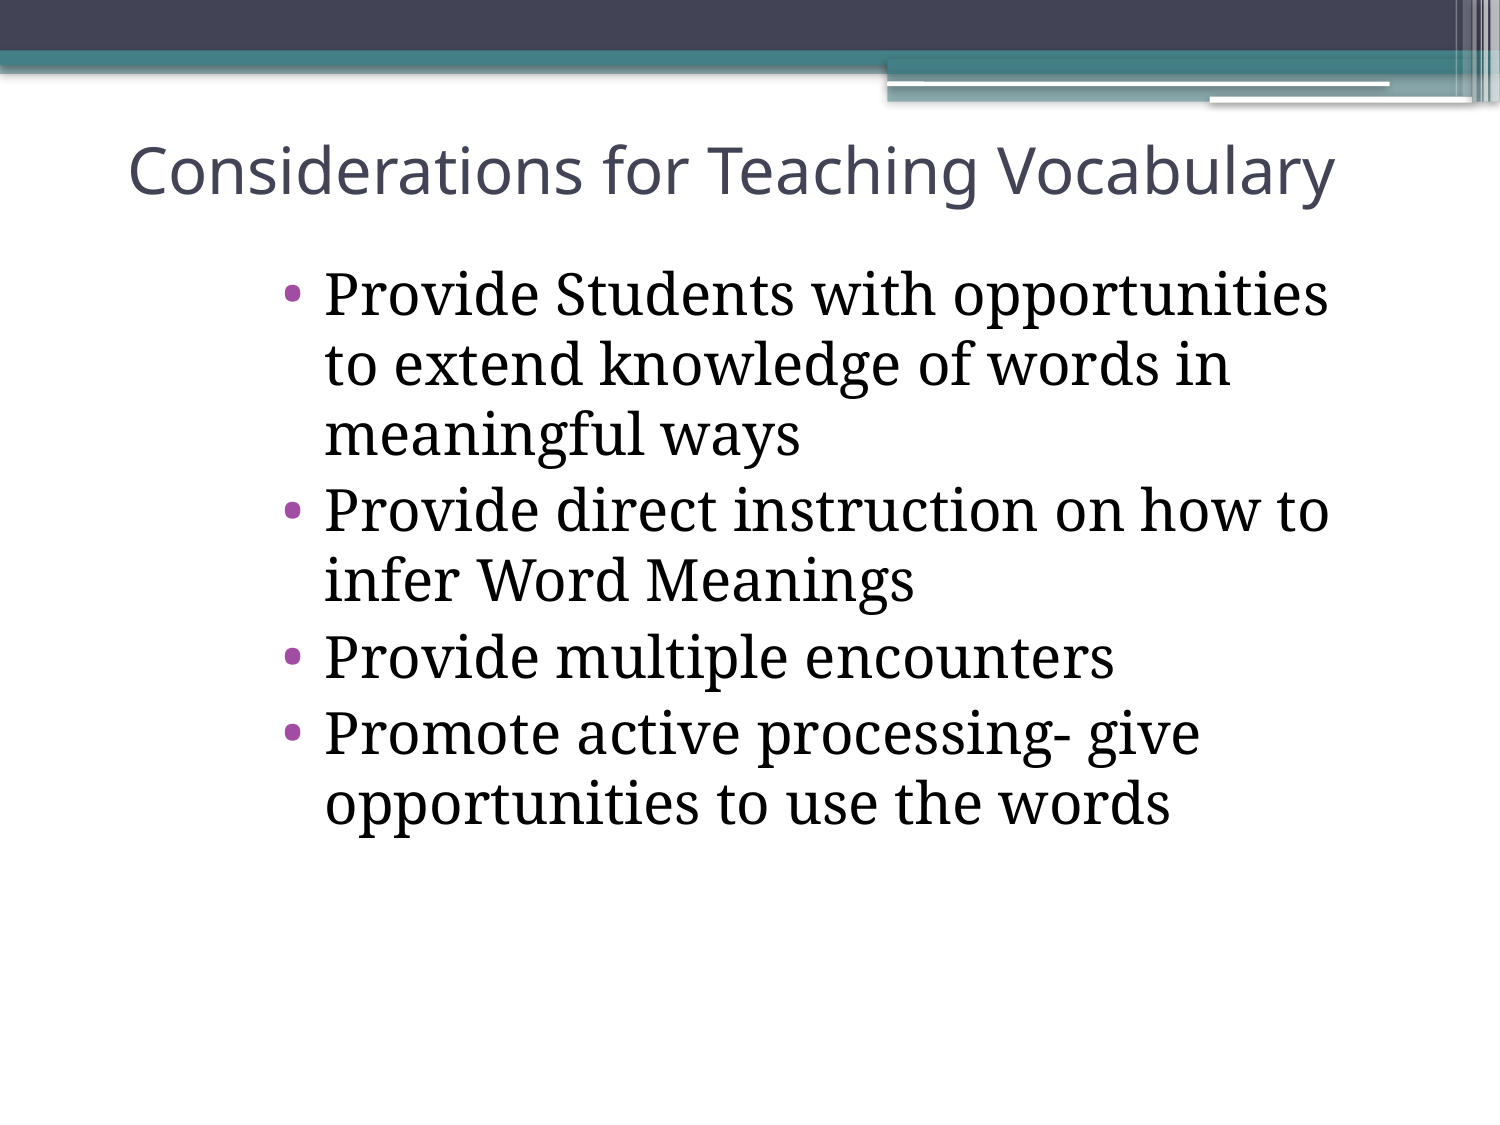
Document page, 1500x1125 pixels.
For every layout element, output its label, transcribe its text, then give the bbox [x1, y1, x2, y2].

list Provide Students with opportunities to extend knowledge of words in meaningful ways Provide direct instruction on how to infer Word Meanings Provide multiple encounters Promote active processing- give opportunities to use the words [249, 249, 1400, 993]
title Considerations for Teaching Vocabulary [112, 99, 1375, 238]
